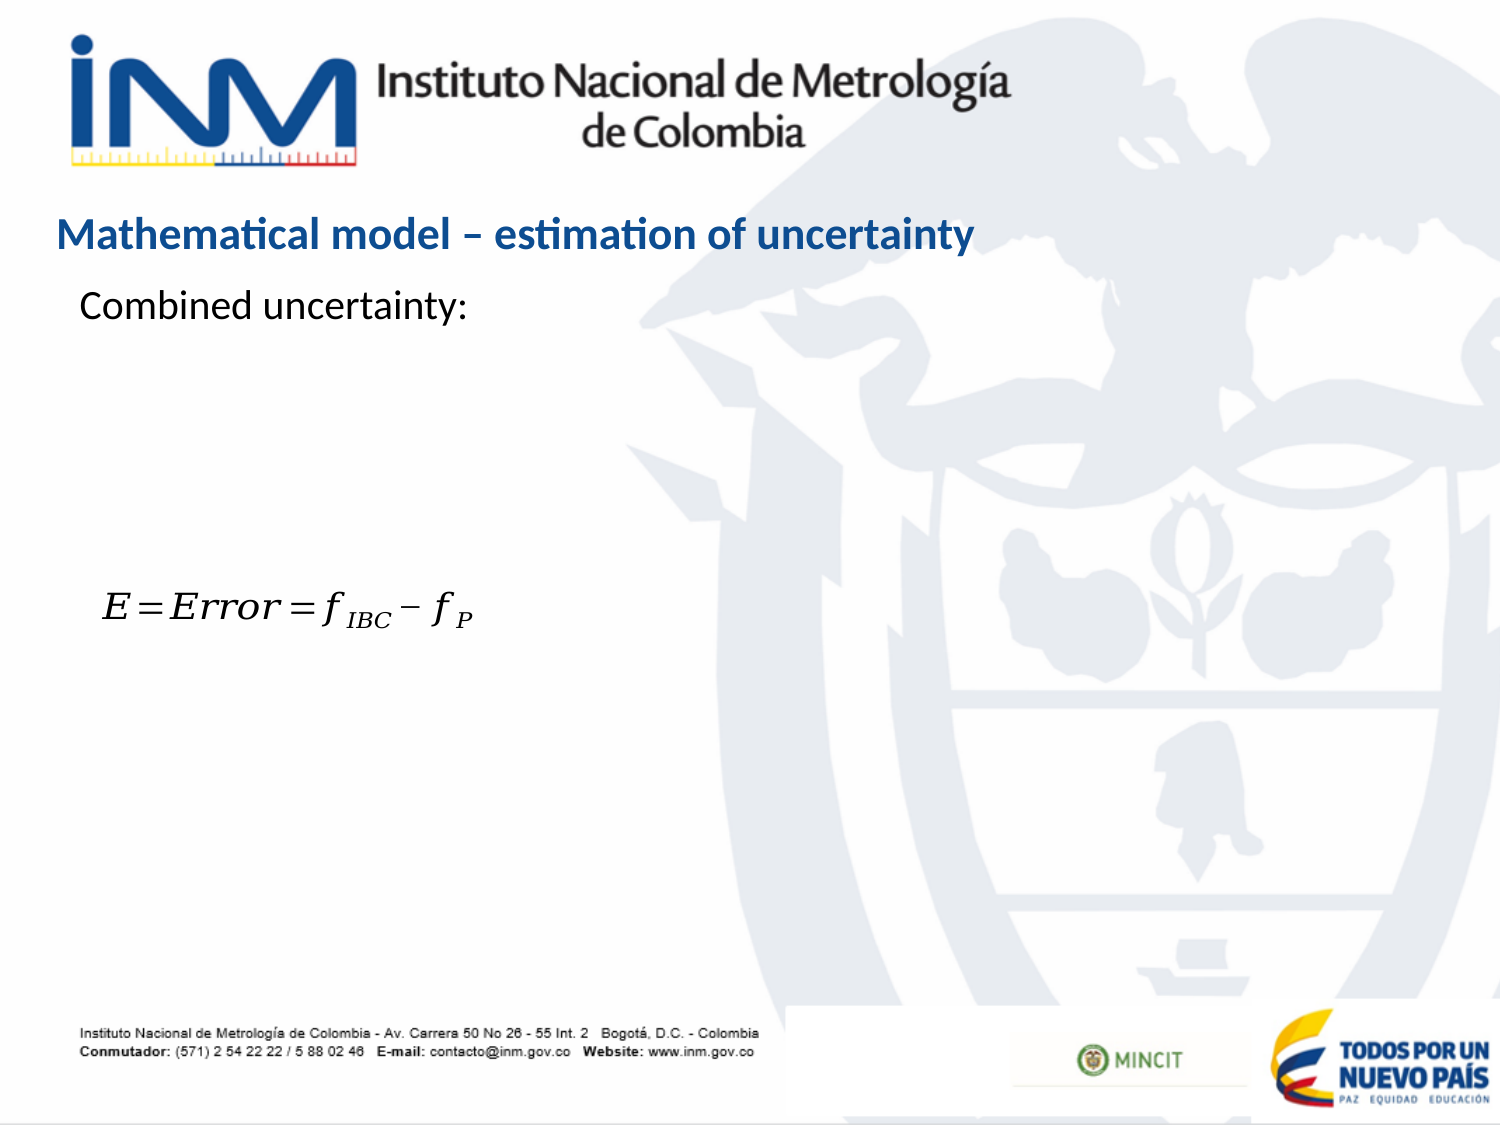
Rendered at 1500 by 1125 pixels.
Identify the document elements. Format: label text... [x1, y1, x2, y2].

picture [0, 0, 1500, 1125]
text_box Combined uncertainty: [64, 270, 1424, 335]
text_box Mathematical model – estimation of uncertainty [41, 196, 1459, 266]
